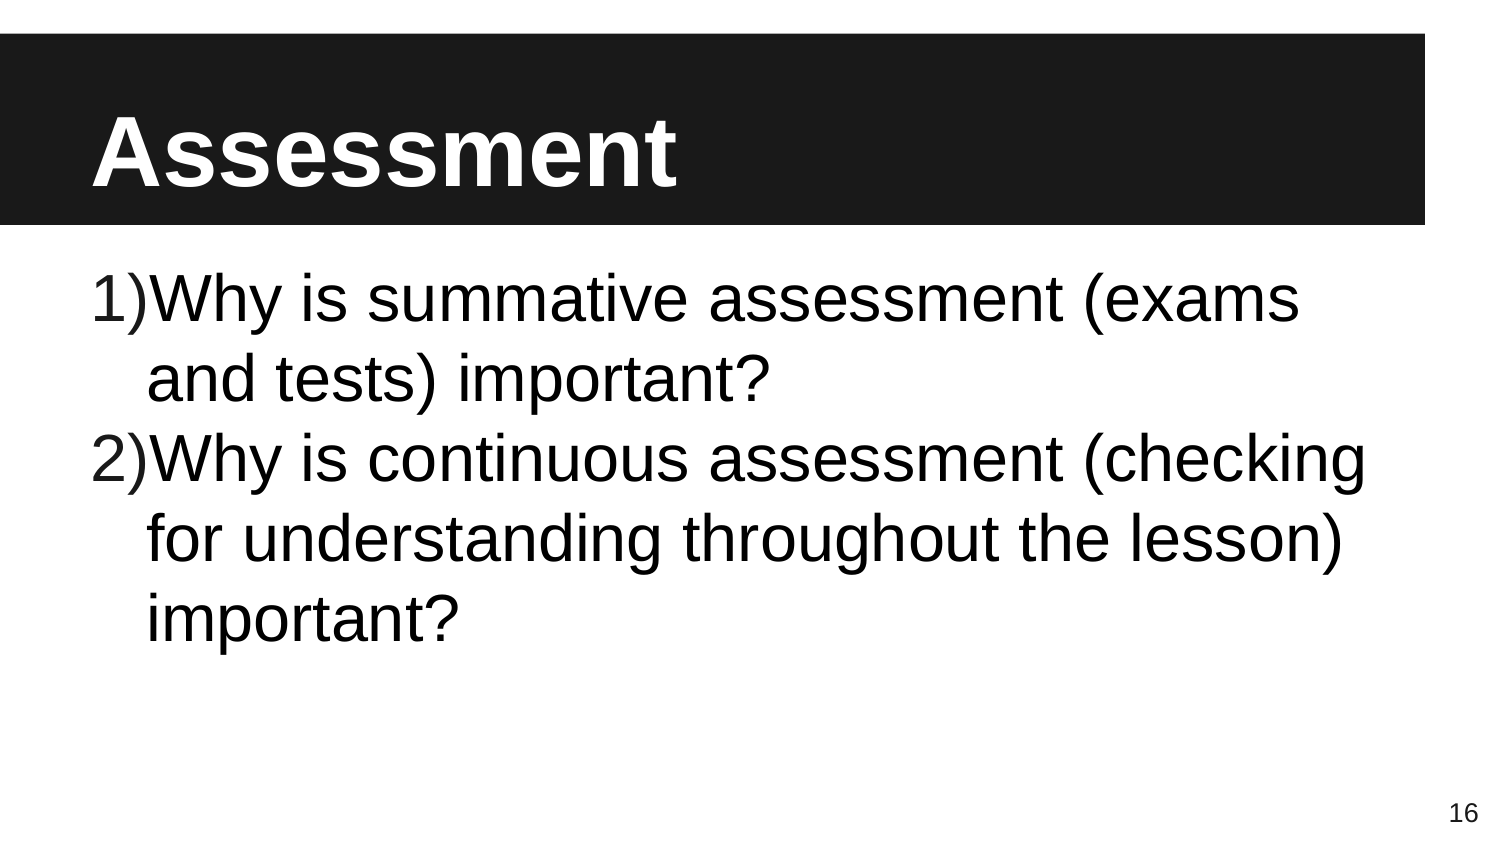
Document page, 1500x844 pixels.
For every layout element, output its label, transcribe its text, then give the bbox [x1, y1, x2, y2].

slide_number 16 [1403, 779, 1494, 844]
list Why is summative assessment (exams and tests) important? Why is continuous assessment (checking for understanding throughout the lesson) important? [75, 239, 1425, 808]
title Assessment [75, 33, 1425, 221]
